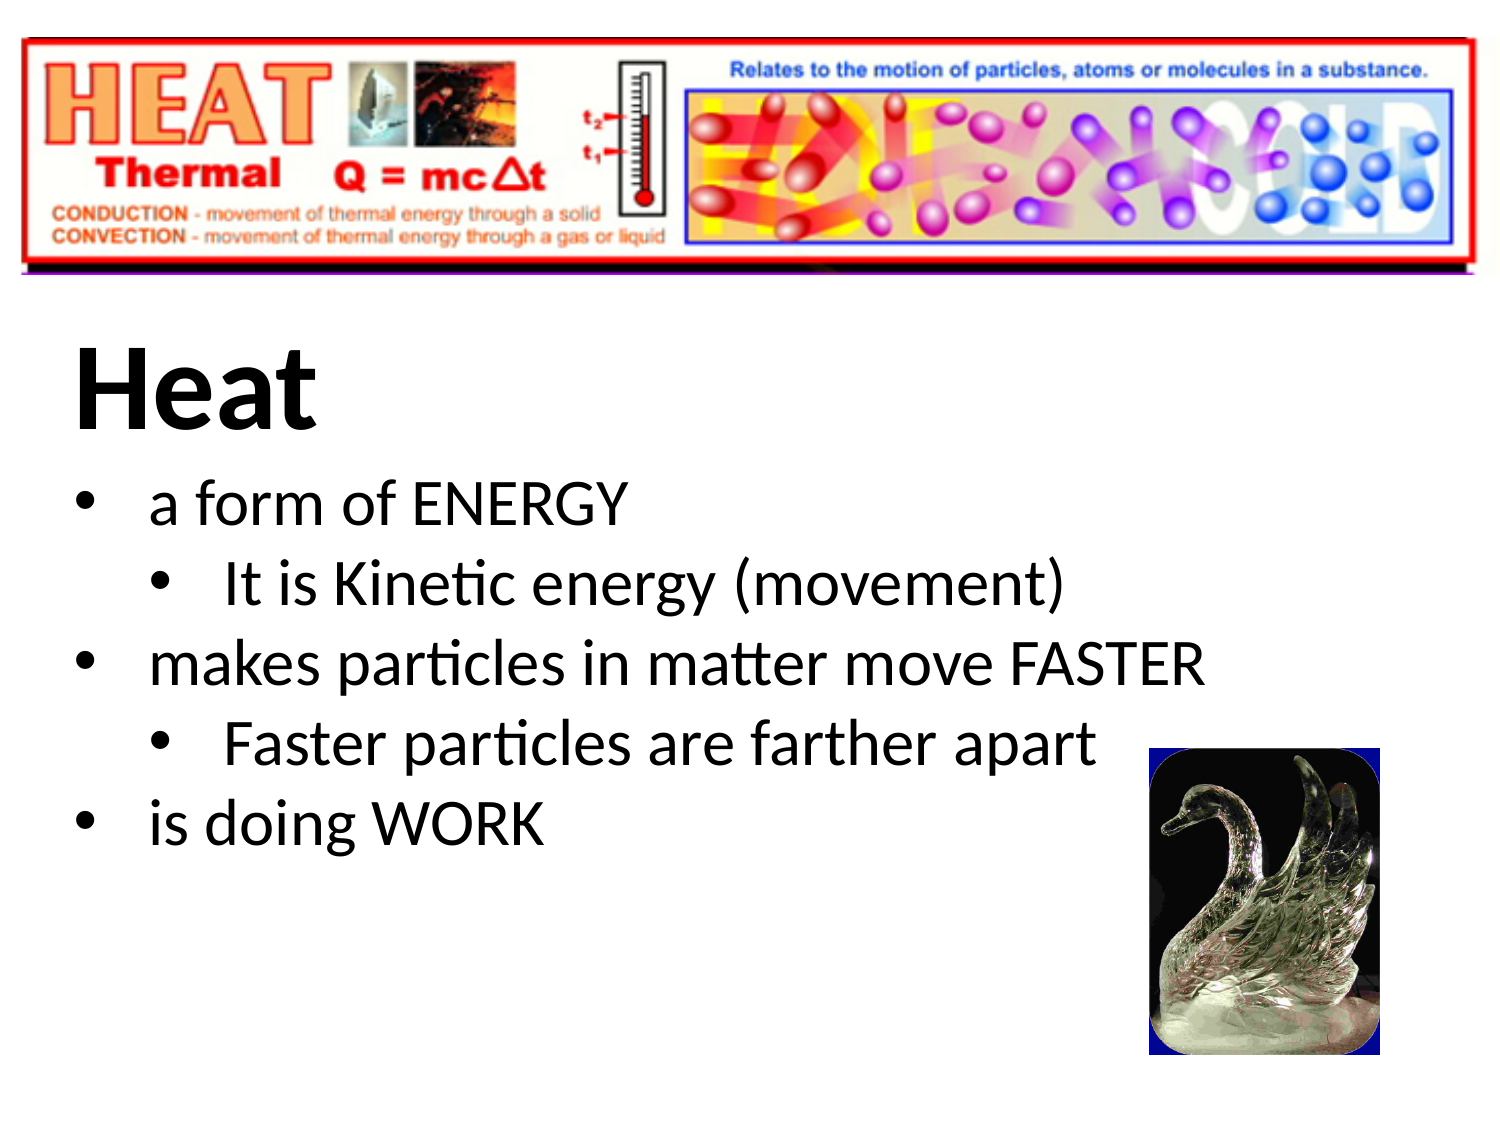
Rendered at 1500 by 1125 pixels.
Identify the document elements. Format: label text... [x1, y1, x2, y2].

picture [1149, 748, 1380, 1055]
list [20, 37, 1500, 276]
text_box Heat a form of ENERGY It is Kinetic energy (movement) makes particles in matter move FASTER Faster particles are farther apart is doing WORK [58, 285, 1434, 1047]
